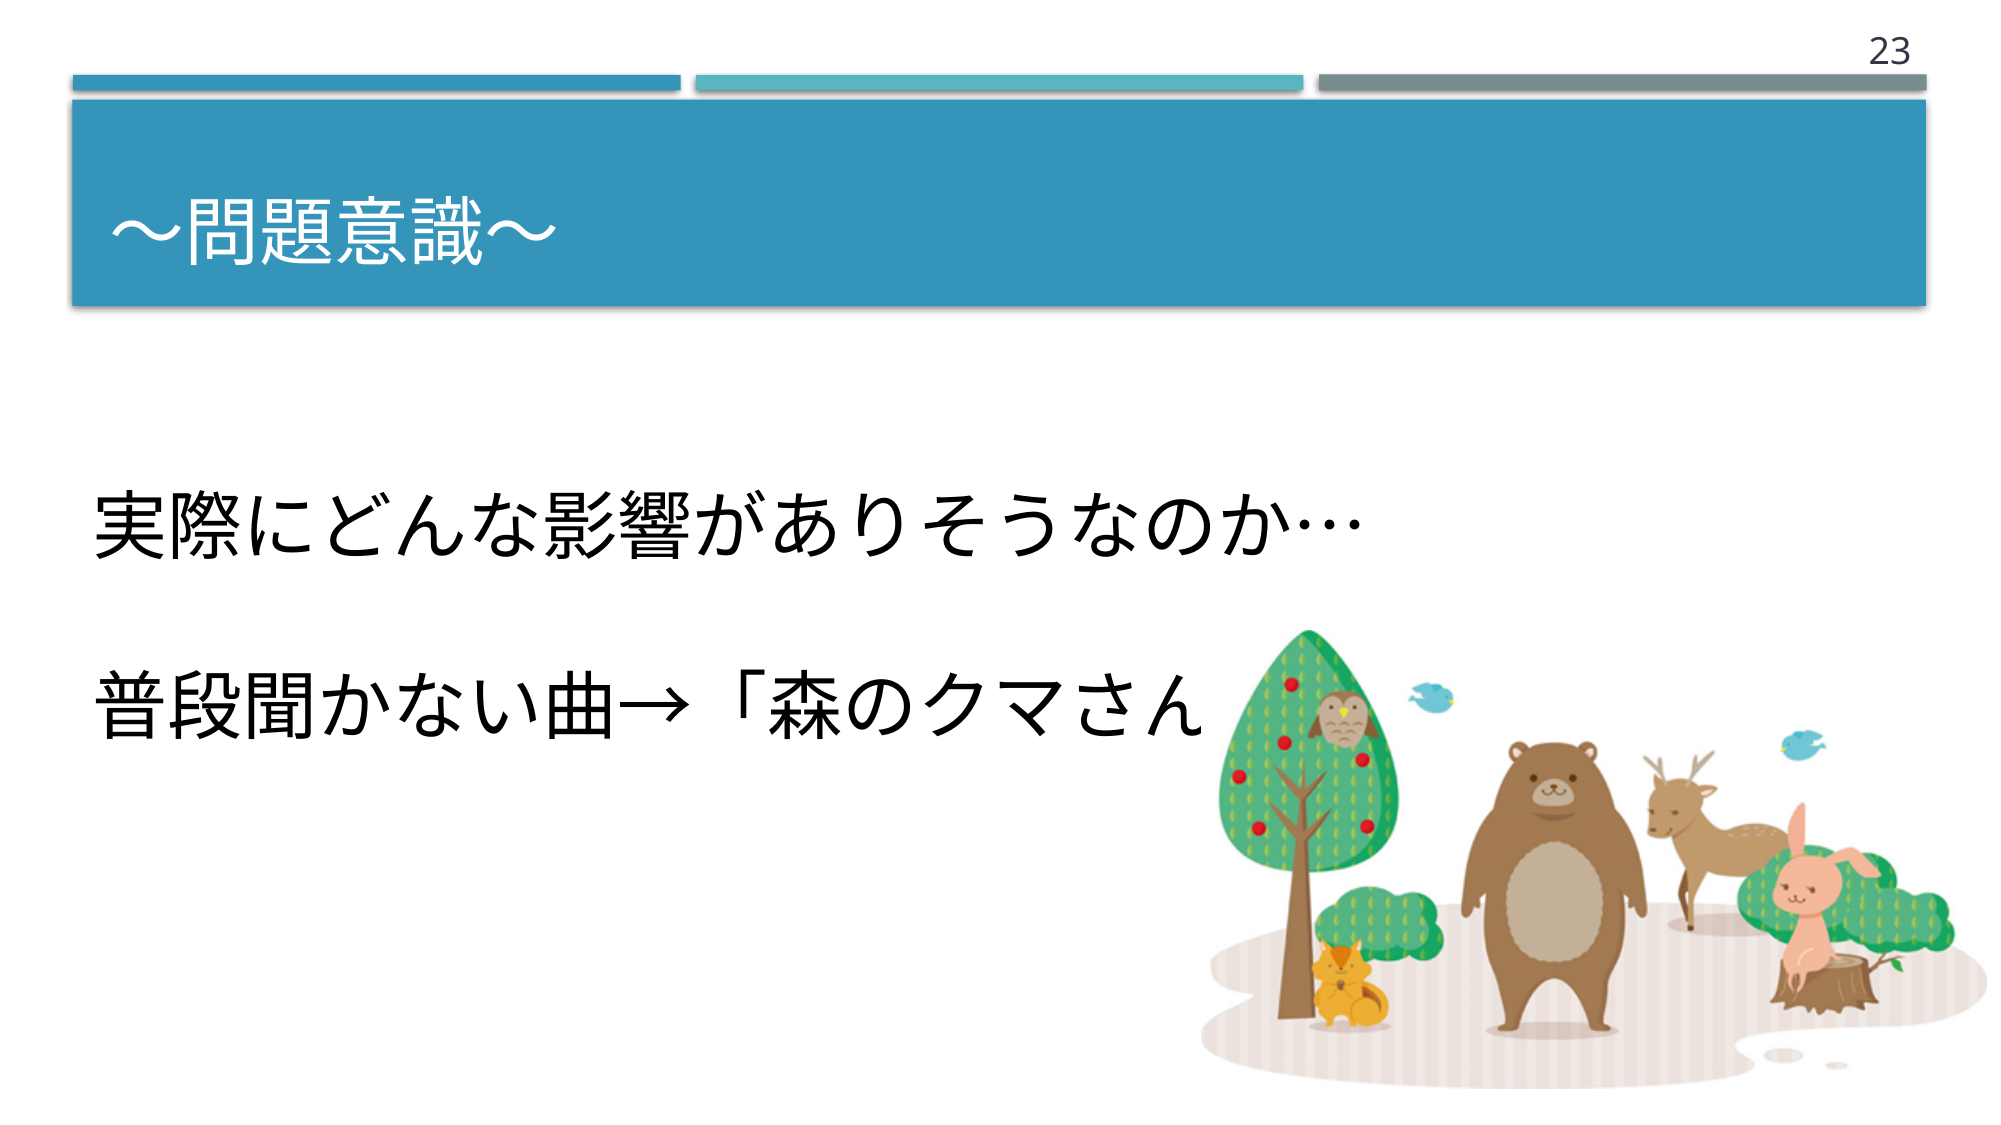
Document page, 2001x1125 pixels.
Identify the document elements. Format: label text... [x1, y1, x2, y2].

slide_number 22 [1754, 22, 1927, 83]
picture [1200, 629, 1988, 1089]
text_box 実際にどんな影響がありそうなのか… 普段聞かない曲→「森のクマさん」 [77, 470, 1383, 756]
title 〜問題意識〜 [94, 119, 1904, 282]
